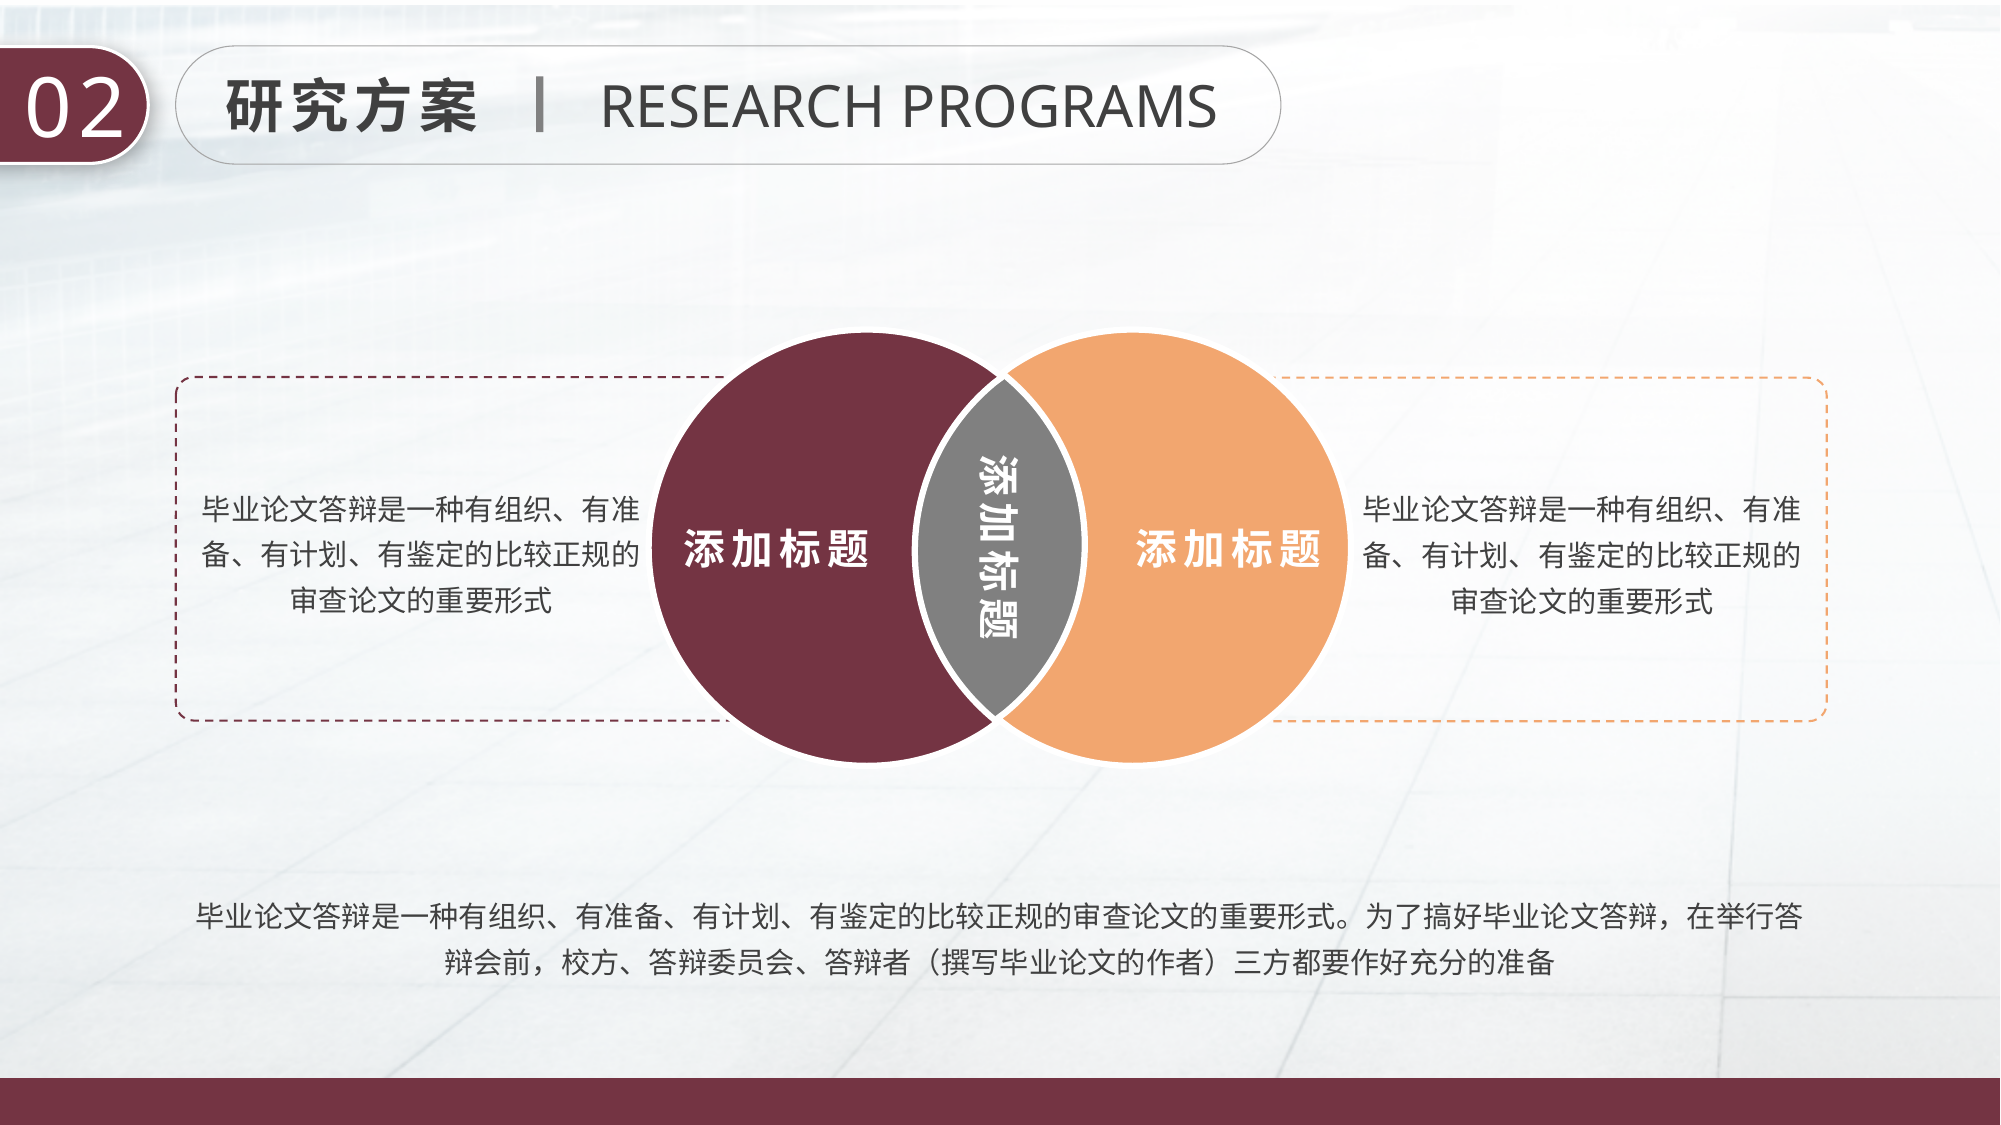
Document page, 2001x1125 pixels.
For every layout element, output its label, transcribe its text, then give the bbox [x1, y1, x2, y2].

text_box [0, 1077, 2000, 1125]
text_box 毕业论文答辩是一种有组织、有准备、有计划、有鉴定的比较正规的审查论文的重要形式。为了搞好毕业论文答辩，在举行答辩会前，校方、答辩委员会、答辩者（撰写毕业论文的作者）三方都要作好充分的准备 [171, 880, 1829, 987]
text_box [0, 46, 149, 164]
text_box 添加标题 [648, 329, 1003, 766]
text_box 研究方案 [210, 61, 506, 147]
text_box 毕业论文答辩是一种有组织、有准备、有计划、有鉴定的比较正规的审查论文的重要形式 [1265, 376, 1828, 723]
text_box [535, 75, 545, 133]
picture [0, 0, 2001, 1125]
text_box 添加标题 [997, 329, 1352, 766]
text_box 添加标题 [915, 375, 1084, 721]
text_box 毕业论文答辩是一种有组织、有准备、有计划、有鉴定的比较正规的审查论文的重要形式 [174, 375, 734, 722]
text_box [174, 44, 1282, 166]
text_box RESEARCH PROGRAMS [584, 61, 1235, 147]
